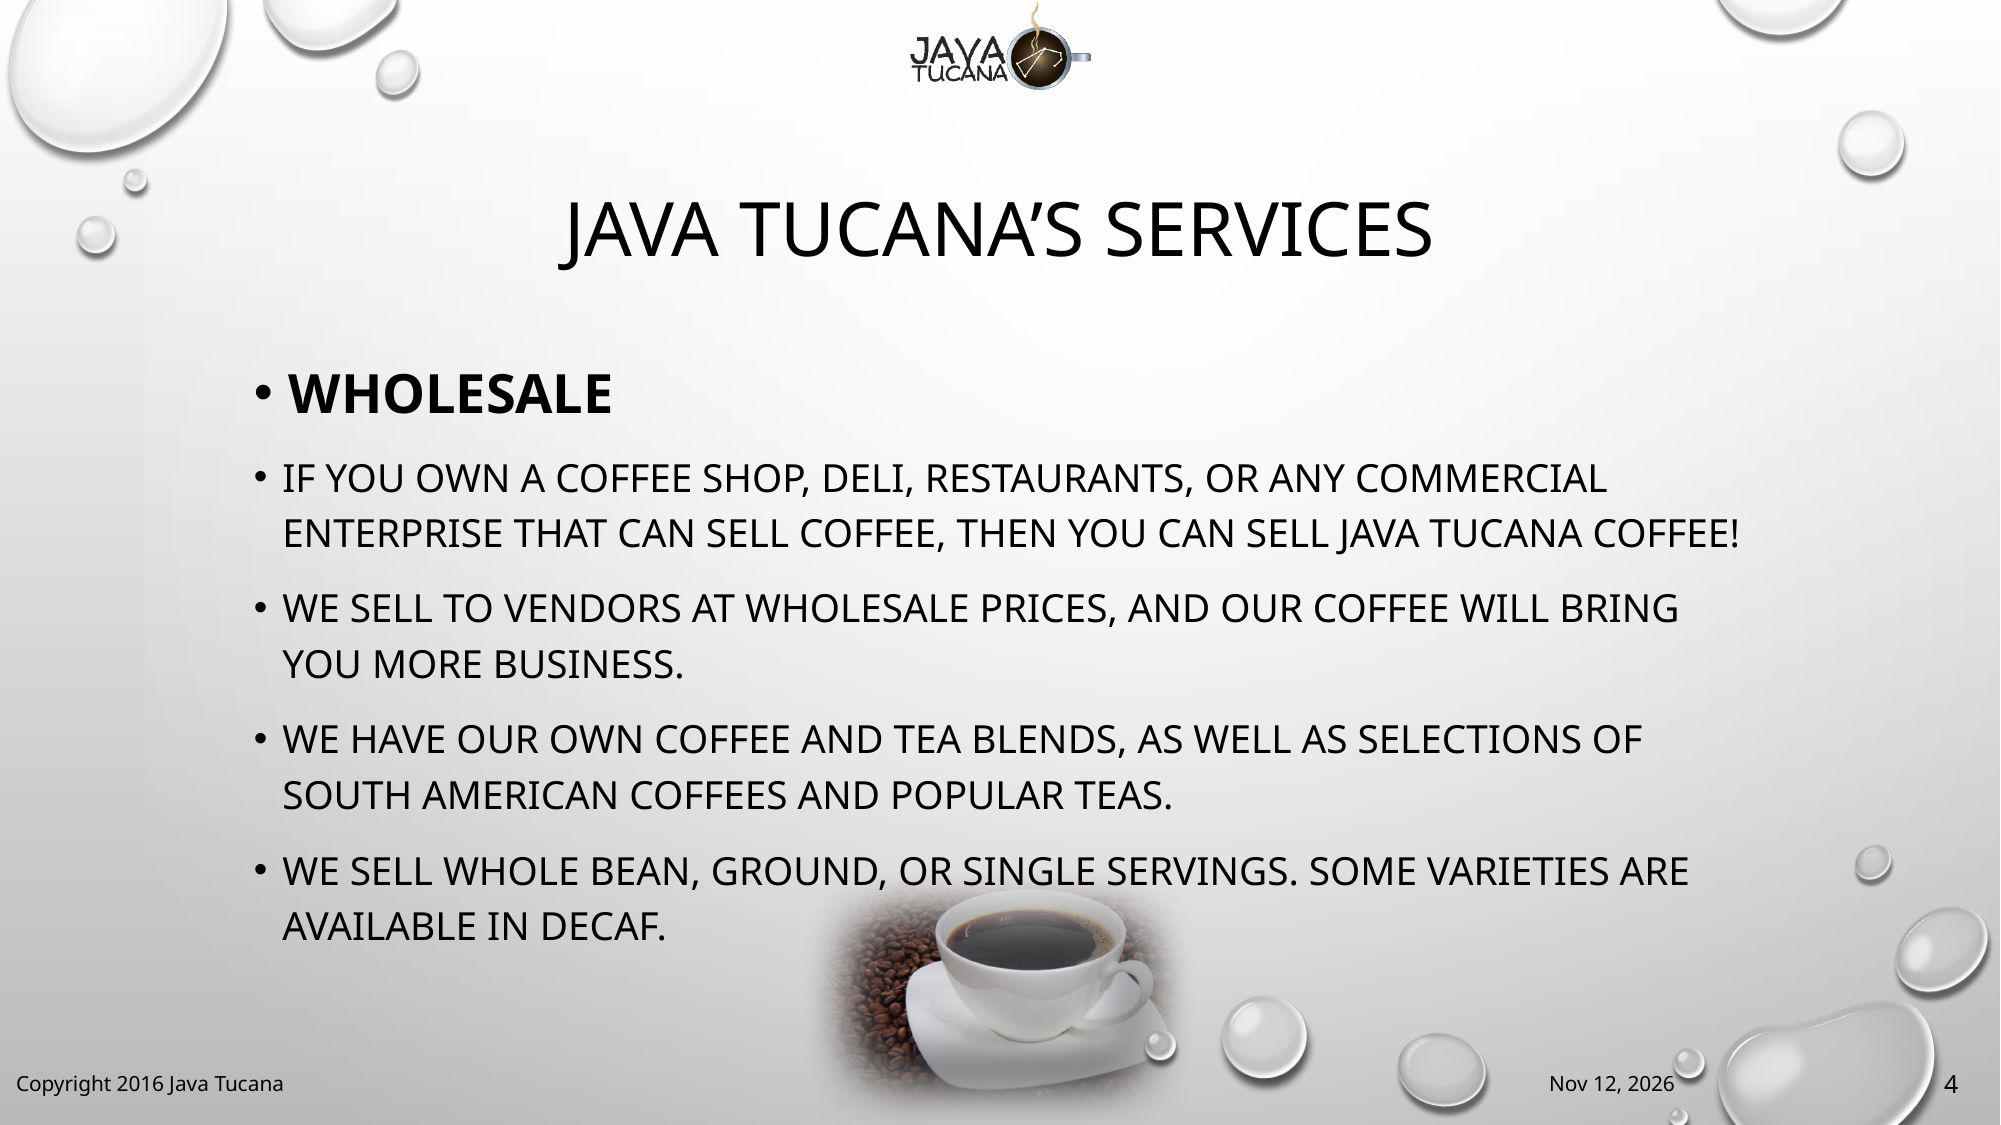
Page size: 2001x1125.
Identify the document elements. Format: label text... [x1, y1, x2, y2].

list Wholesale If you own a coffee shop, deli, restaurants, or any commercial enterprise that can sell coffee, then you can sell Java Tucana coffee! We sell to vendors at wholesale prices, and our coffee will bring you more business. We have our own coffee and tea blends, as well as selections of South American coffees and popular teas. We sell whole bean, ground, or single servings. Some varieties are available in decaf. [238, 339, 1772, 1000]
slide_number 4 [1848, 1055, 1974, 1116]
footer Copyright 2016 Java Tucana [1, 1055, 1096, 1116]
title Java Tucana’s Services [149, 101, 1851, 364]
picture [0, 0, 2001, 1125]
slide_number 25-May-16 [1239, 1055, 1690, 1116]
